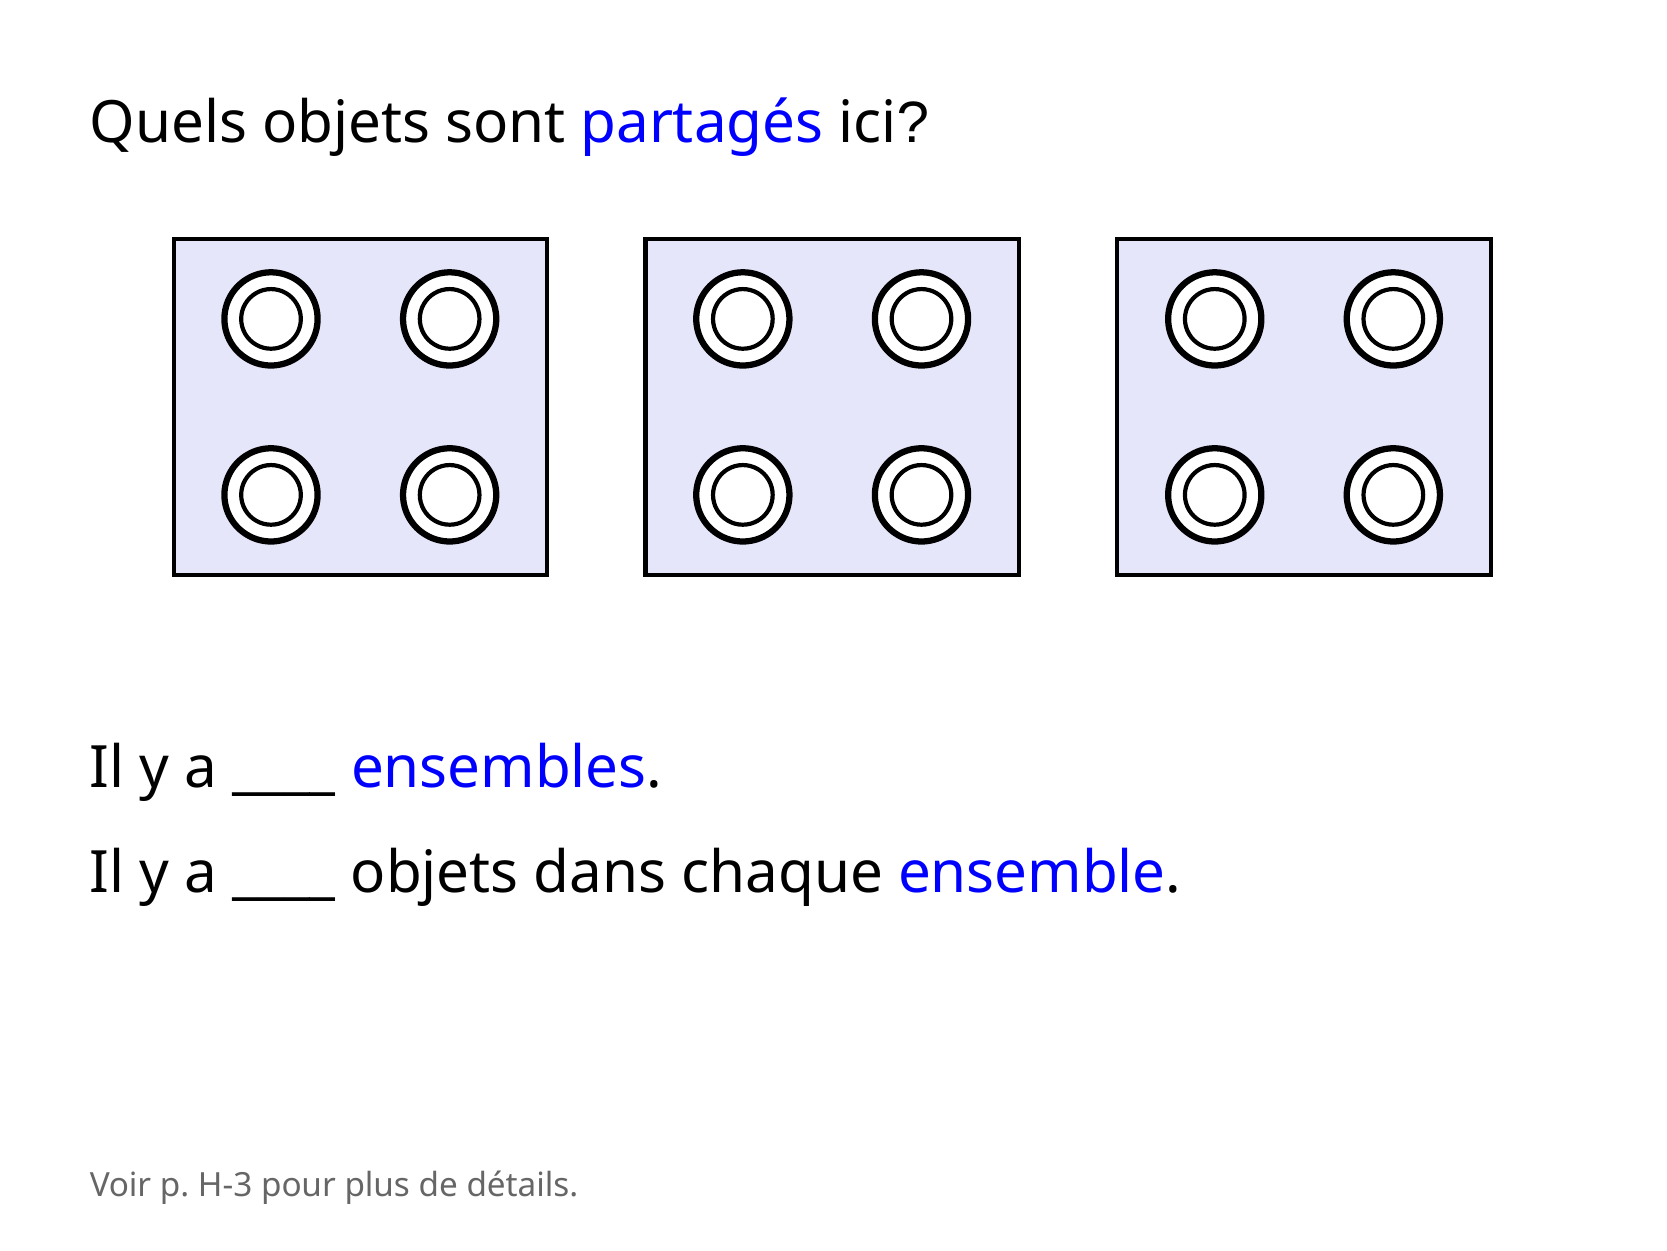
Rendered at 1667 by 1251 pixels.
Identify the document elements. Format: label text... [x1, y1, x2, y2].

text_box Il y a ____ ensembles. Il y a ____ objets dans chaque ensemble. [74, 712, 1309, 912]
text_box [173, 238, 1491, 576]
text_box Voir p. H-3 pour plus de détails. [75, 1149, 858, 1211]
text_box Quels objets sont partagés ici? [74, 66, 1165, 162]
